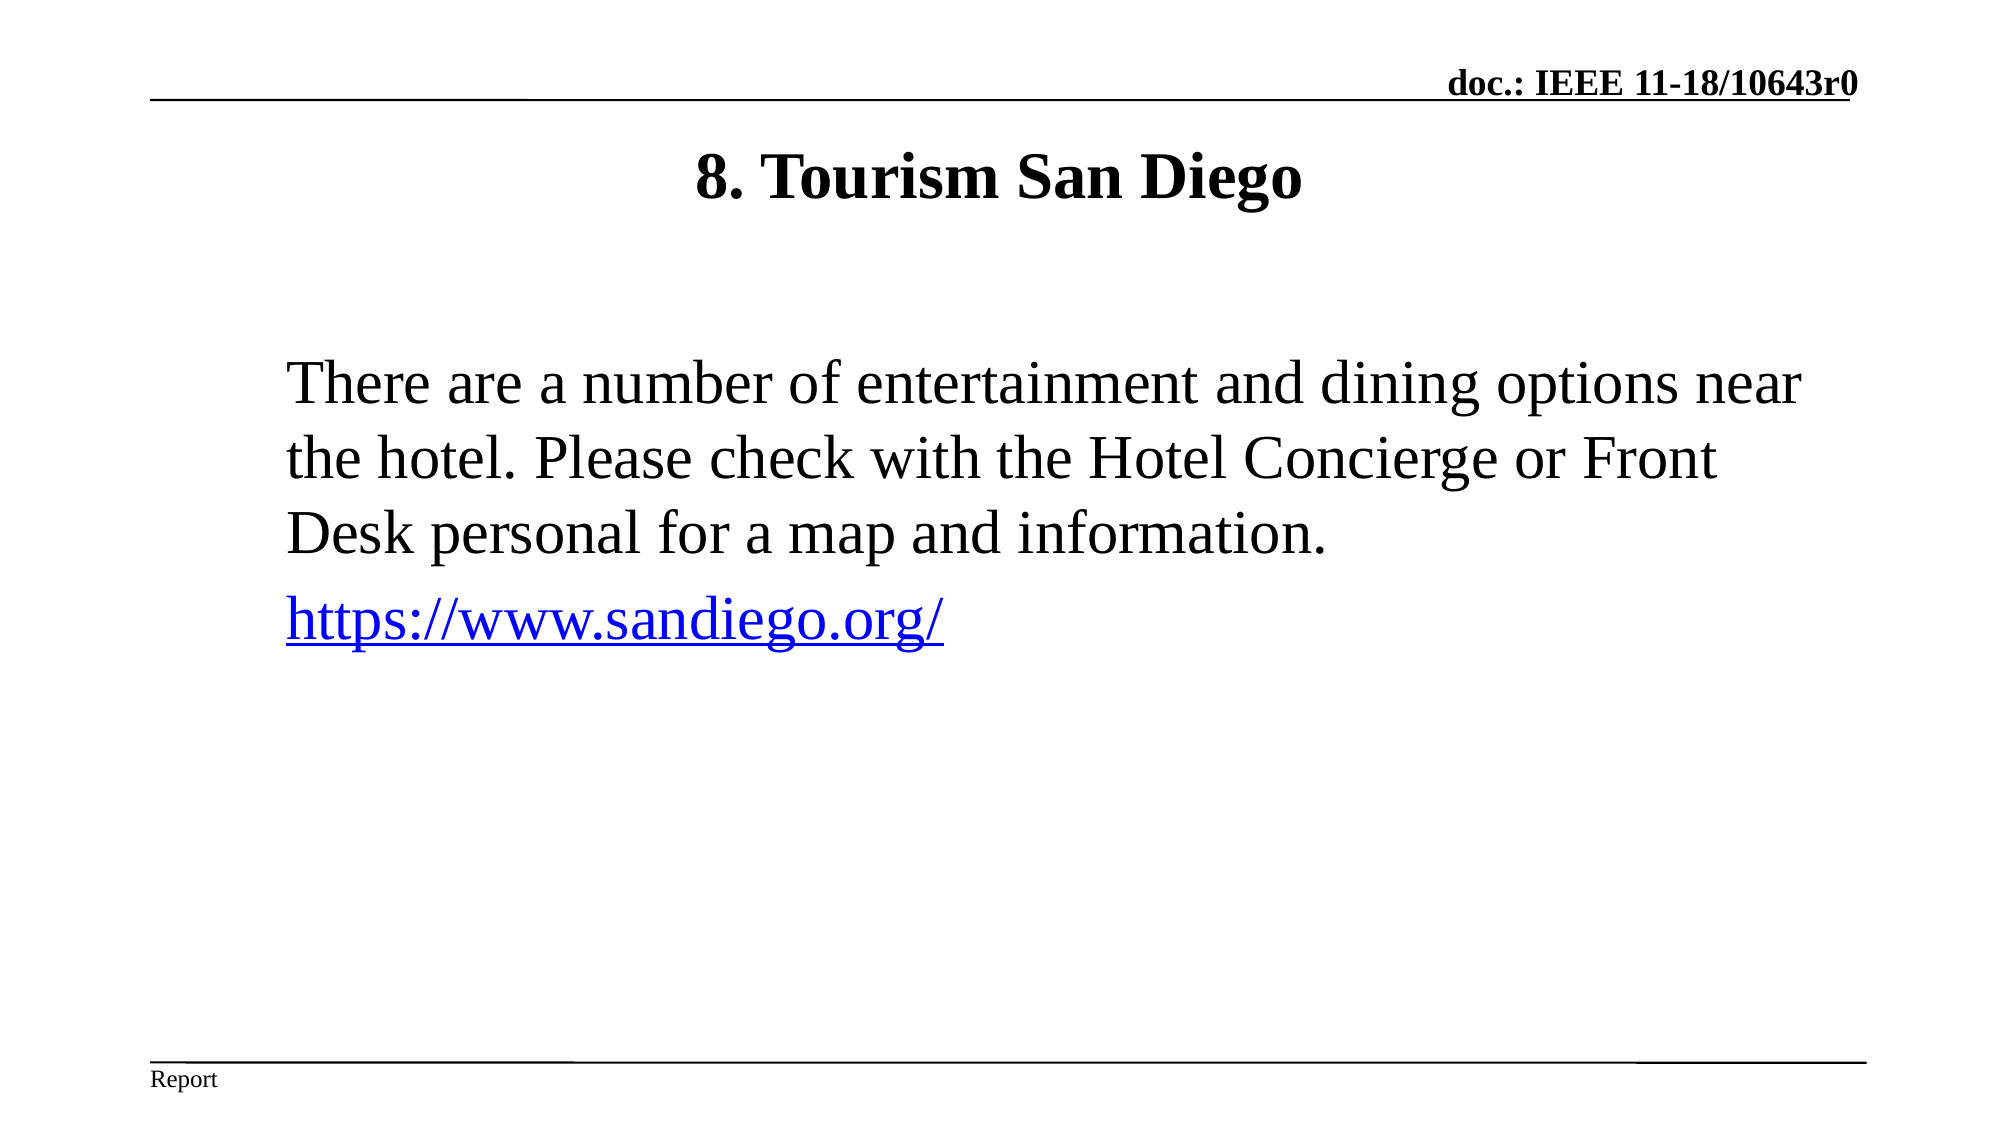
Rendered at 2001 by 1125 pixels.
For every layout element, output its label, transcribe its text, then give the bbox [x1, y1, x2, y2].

title 8. Tourism San Diego [149, 112, 1850, 232]
list There are a number of entertainment and dining options near the hotel. Please check with the Hotel Concierge or Front Desk personal for a map and information. https://www.sandiego.org/ [153, 266, 1855, 800]
